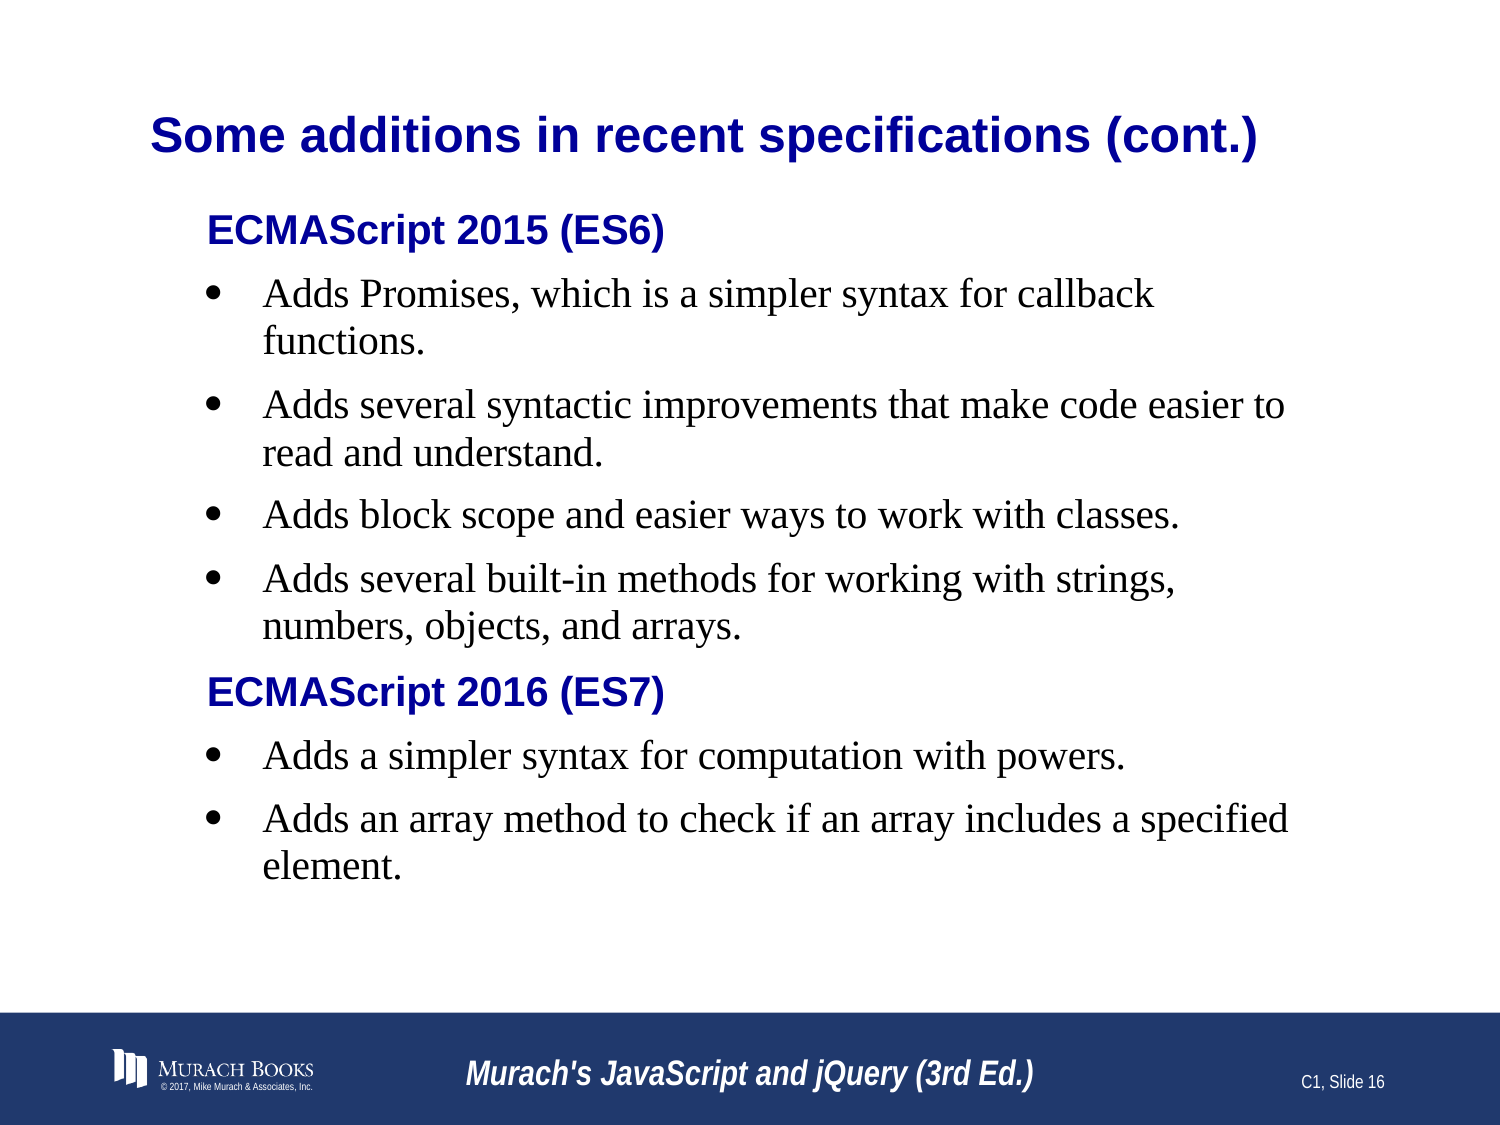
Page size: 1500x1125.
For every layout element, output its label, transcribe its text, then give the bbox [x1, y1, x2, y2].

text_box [149, 187, 1347, 968]
footer © 2017, Mike Murach & Associates, Inc. [12, 1025, 463, 1100]
slide_number C1, Slide 16 [1087, 1025, 1400, 1100]
slide_number Murach's JavaScript and jQuery (3rd Ed.) [463, 1025, 1050, 1100]
title Some additions in recent specifications (cont.) [150, 102, 1350, 164]
